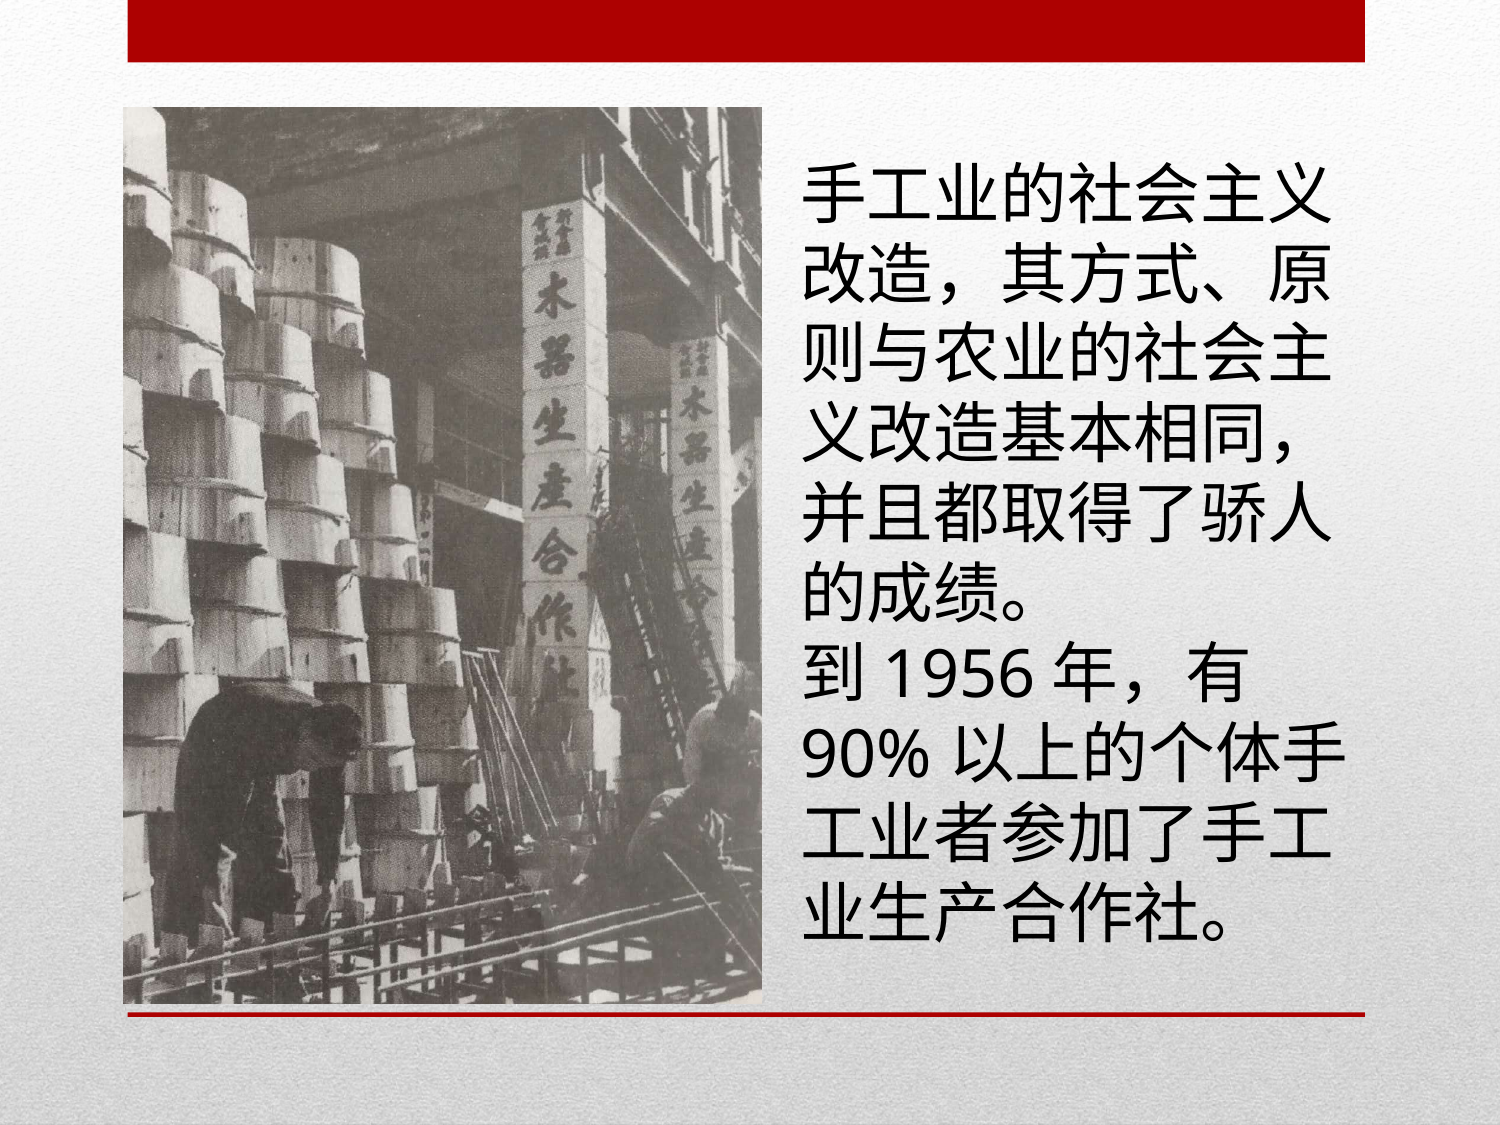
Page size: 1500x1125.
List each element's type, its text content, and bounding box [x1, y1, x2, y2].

picture [123, 107, 762, 1005]
text_box 手工业的社会主义改造，其方式、原则与农业的社会主义改造基本相同，并且都取得了骄人的成绩。 到1956年，有90%以上的个体手工业者参加了手工业生产合作社。 [785, 144, 1389, 959]
